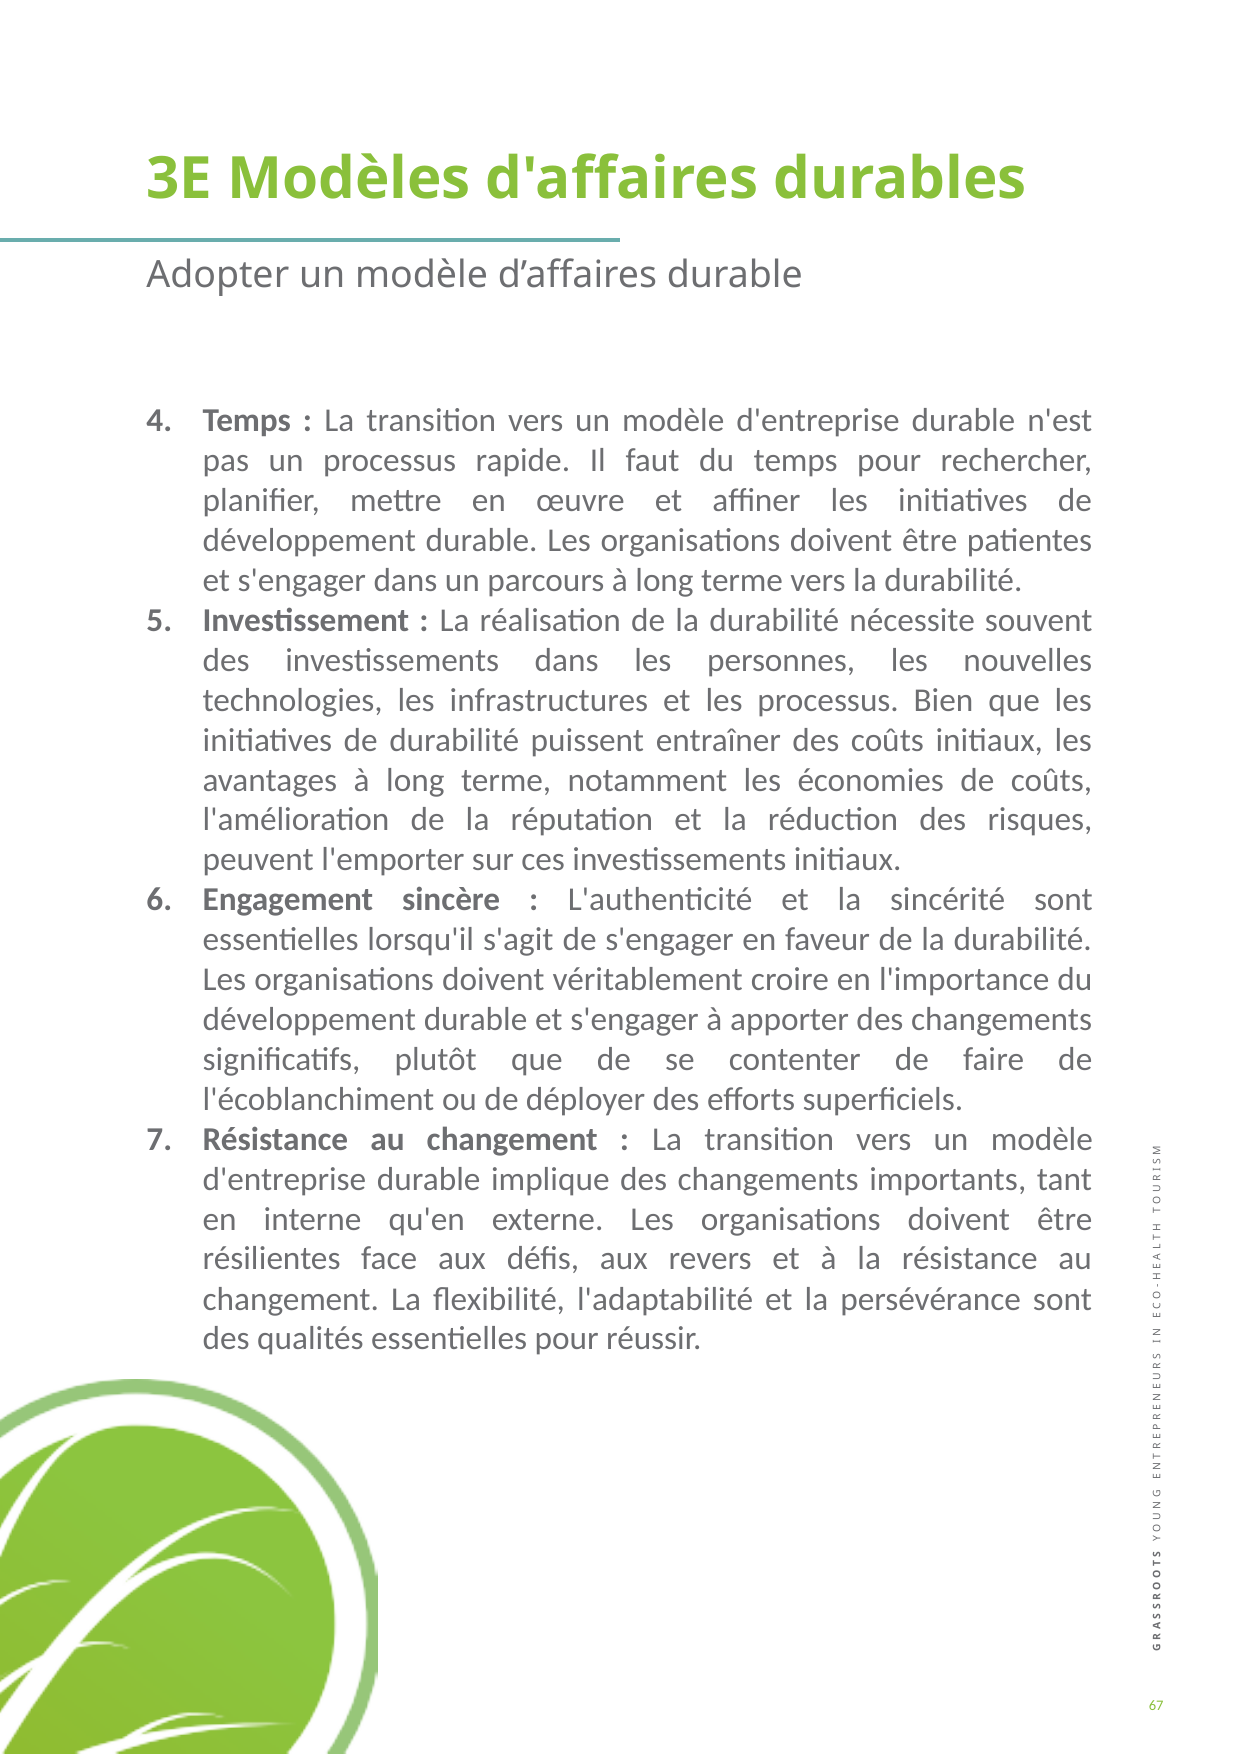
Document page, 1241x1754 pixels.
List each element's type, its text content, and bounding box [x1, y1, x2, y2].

list Temps : La transition vers un modèle d'entreprise durable n'est pas un processus rapide. Il faut du temps pour rechercher, planifier, mettre en œuvre et affiner les initiatives de développement durable. Les organisations doivent être patientes et s'engager dans un parcours à long terme vers la durabilité. Investissement : La réalisation de la durabilité nécessite souvent des investissements dans les personnes, les nouvelles technologies, les infrastructures et les processus. Bien que les initiatives de durabilité puissent entraîner des coûts initiaux, les avantages à long terme, notamment les économies de coûts, l'amélioration de la réputation et la réduction des risques, peuvent l'emporter sur ces investissements initiaux. Engagement sincère : L'authenticité et la sincérité sont essentielles lorsqu'il s'agit de s'engager en faveur de la durabilité. Les organisations doivent véritablement croire en l'importance du développement durable et s'engager à apporter des changements significatifs, plutôt que de se contenter de faire de l'écoblanchiment ou de déployer des efforts superficiels. Résistance au changement : La transition vers un modèle d'entreprise durable implique des changements importants, tant en interne qu'en externe. Les organisations doivent être résilientes face aux défis, aux revers et à la résistance au changement. La flexibilité, l'adaptabilité et la persévérance sont des qualités essentielles pour réussir. [131, 390, 1109, 1605]
list Adopter un modèle d’affaires durable [131, 242, 1109, 371]
text_box [320, 615, 351, 664]
list 3E Modèles d'affaires durables [131, 132, 1109, 242]
slide_number 67 [1125, 1666, 1187, 1743]
